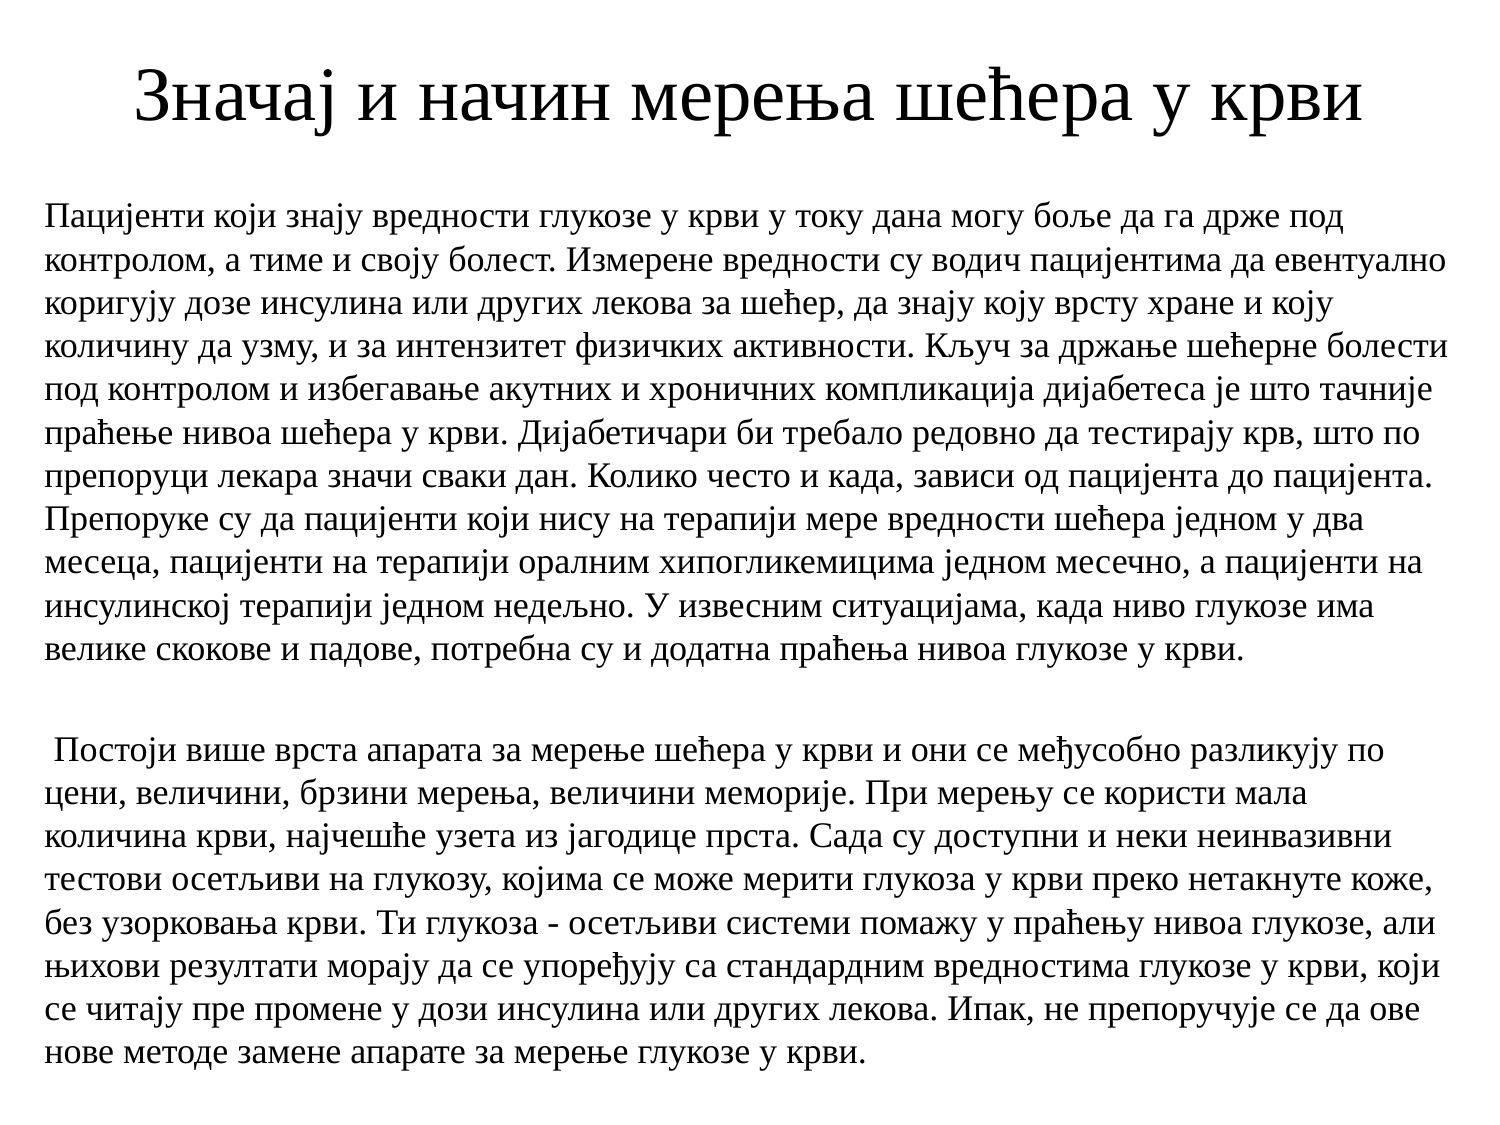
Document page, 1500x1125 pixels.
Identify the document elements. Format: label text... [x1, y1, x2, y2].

title Значај и начин мерења шећера у крви [112, 30, 1388, 149]
subtitle Пацијенти који знају вредности глукозе у крви у току дана могу боље да га држе под контролом, а тиме и своју болест. Измерене вредности су водич пацијентима да евентуално коригују дозе инсулина или других лекова за шећер, да знају коју врсту хране и коју количину да узму, и за интензитет физичких активности. Кључ за држање шећерне болести под контролом и избегавање акутних и хроничних компликација дијабетеса је што тачније праћење нивоа шећера у крви. Дијабетичари би требало редовно да тестирају крв, што по препоруци лекара значи сваки дан. Колико често и када, зависи од пацијента до пацијента. Препоруке су да пацијенти који нису на терапији мере вредности шећера једном у два месеца, пацијенти на терапији оралним хипогликемицима једном месечно, а пацијенти на инсулинској терапији једном недељно. У извесним ситуацијама, када ниво глукозе има велике скокове и падове, потребна су и додатна праћења нивоа глукозе у крви. Постоји више врста апарата за мерење шећера у крви и они се међусобно разликују по цени, величини, брзини мерења, величини меморије. При мерењу се користи мала количина крви, најчешће узета из јагодице прста. Сада су доступни и неки неинвазивни тестови осетљиви на глукозу, којима се може мерити глукоза у крви преко нетакнуте коже, без узорковања крви. Ти глукоза - осетљиви системи помажу у праћењу нивоа глукозе, али њихови резултати морају да се упоређују са стандардним вредностима глукозе у крви, који се читају пре промене у дози инсулина или других лекова. Ипак, не препоручује се да ове нове методе замене апарате за мерење глукозе у крви. [29, 184, 1471, 1094]
